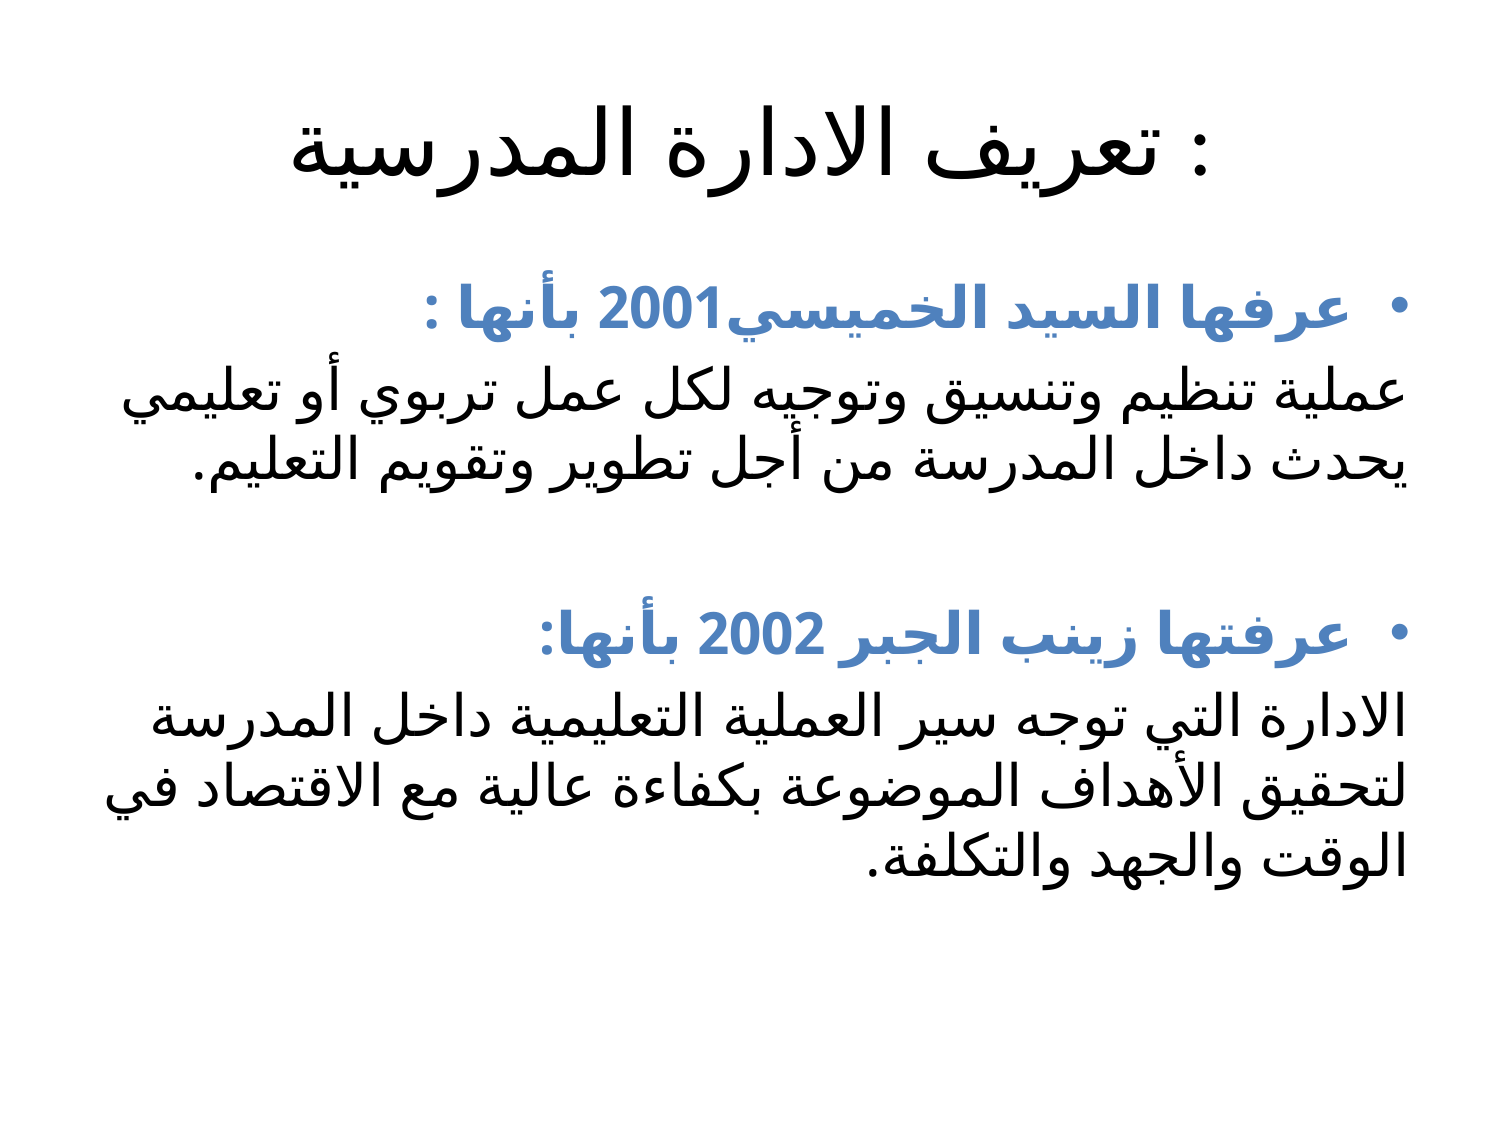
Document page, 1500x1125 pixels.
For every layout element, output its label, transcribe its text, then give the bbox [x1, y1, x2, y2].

title تعريف الادارة المدرسية : [75, 45, 1425, 233]
list عرفها السيد الخميسي2001 بأنها : عملية تنظيم وتنسيق وتوجيه لكل عمل تربوي أو تعليمي يحدث داخل المدرسة من أجل تطوير وتقويم التعليم. عرفتها زينب الجبر 2002 بأنها: الادارة التي توجه سير العملية التعليمية داخل المدرسة لتحقيق الأهداف الموضوعة بكفاءة عالية مع الاقتصاد في الوقت والجهد والتكلفة. [75, 262, 1425, 1005]
